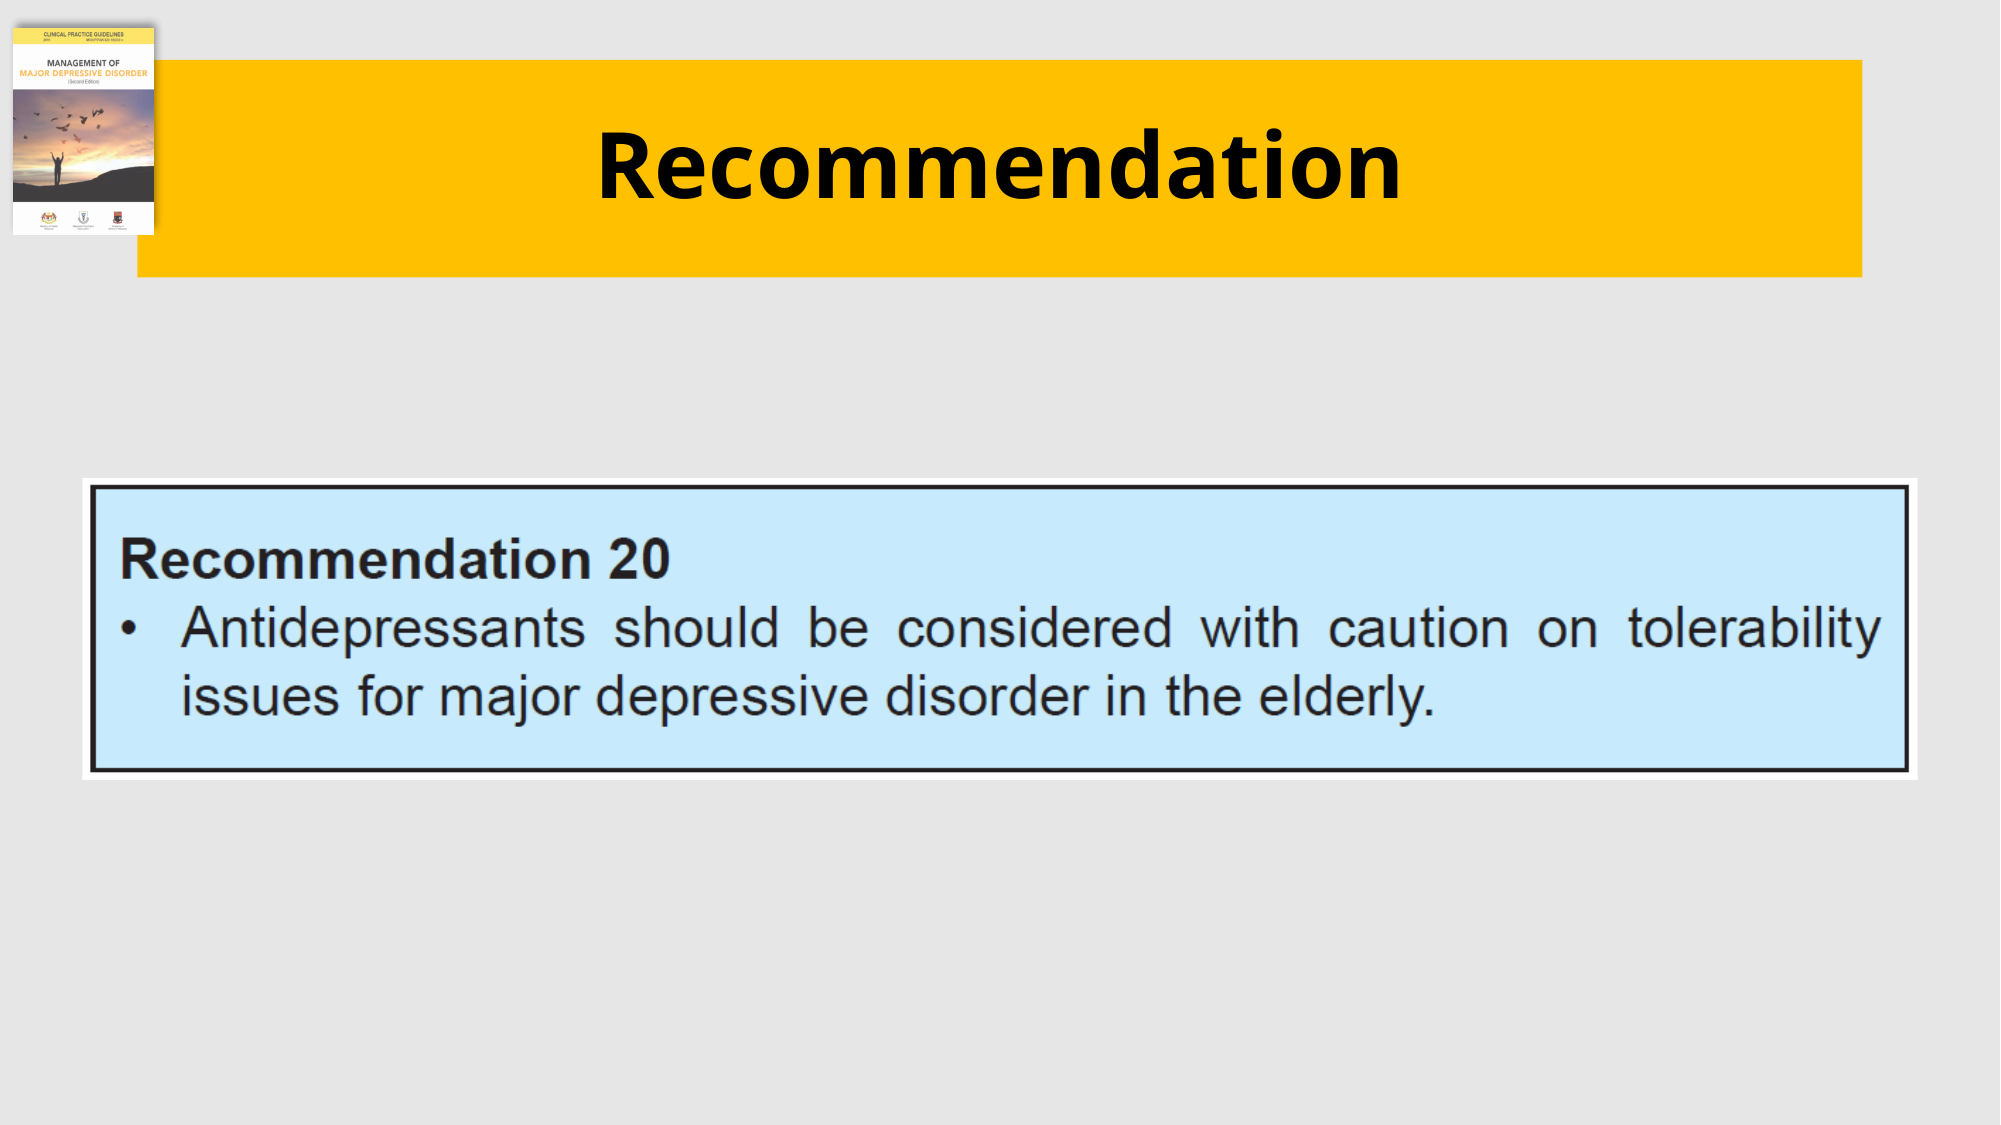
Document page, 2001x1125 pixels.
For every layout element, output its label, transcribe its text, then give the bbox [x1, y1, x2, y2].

picture [82, 478, 1918, 780]
title Recommendation [137, 59, 1863, 278]
picture [13, 28, 154, 235]
